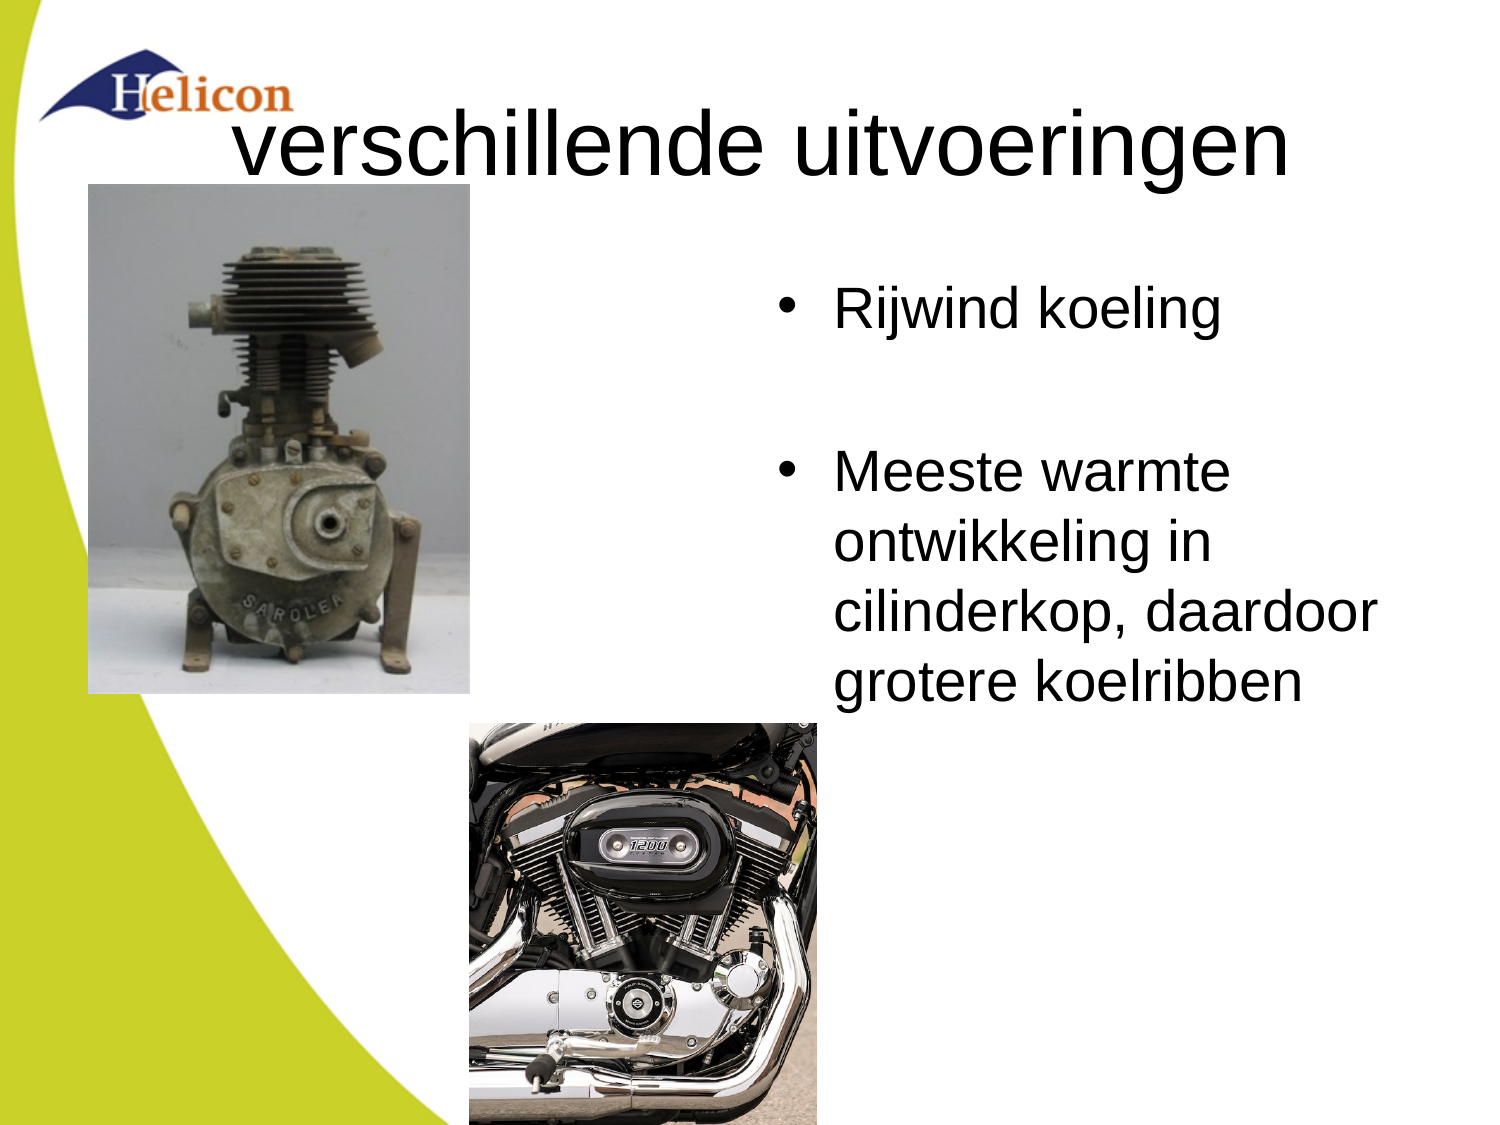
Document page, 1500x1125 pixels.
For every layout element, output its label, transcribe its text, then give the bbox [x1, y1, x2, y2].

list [88, 184, 470, 694]
title verschillende uitvoeringen [75, 45, 1425, 233]
list Rijwind koeling Meeste warmte ontwikkeling in cilinderkop, daardoor grotere koelribben [762, 262, 1425, 1005]
picture [0, 0, 1500, 1125]
